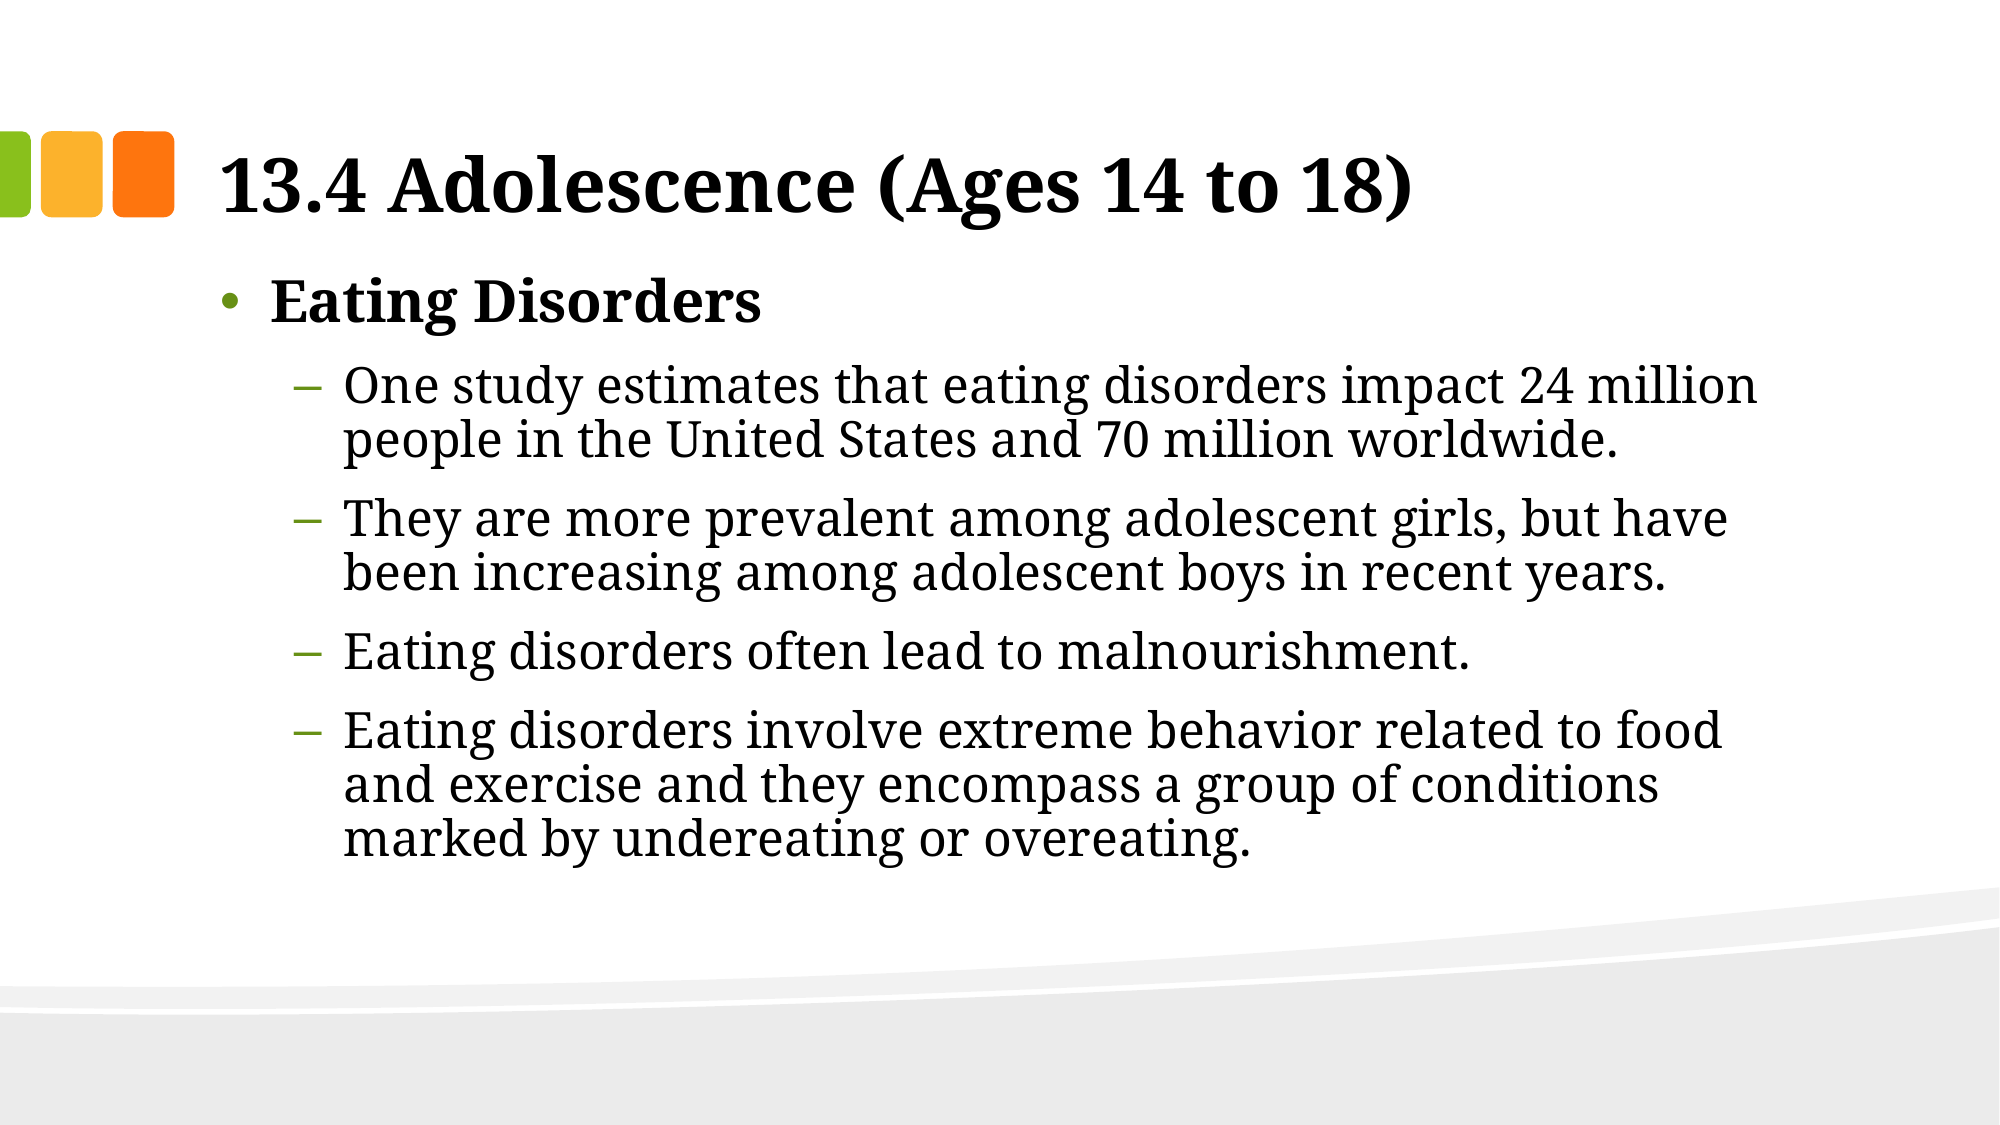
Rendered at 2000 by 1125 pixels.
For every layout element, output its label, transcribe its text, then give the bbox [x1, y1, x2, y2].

list Eating Disorders One study estimates that eating disorders impact 24 million people in the United States and 70 million worldwide. They are more prevalent among adolescent girls, but have been increasing among adolescent boys in recent years. Eating disorders often lead to malnourishment. Eating disorders involve extreme behavior related to food and exercise and they encompass a group of conditions marked by undereating or overeating. [199, 262, 1800, 1013]
title 13.4 Adolescence (Ages 14 to 18) [199, 24, 1800, 238]
